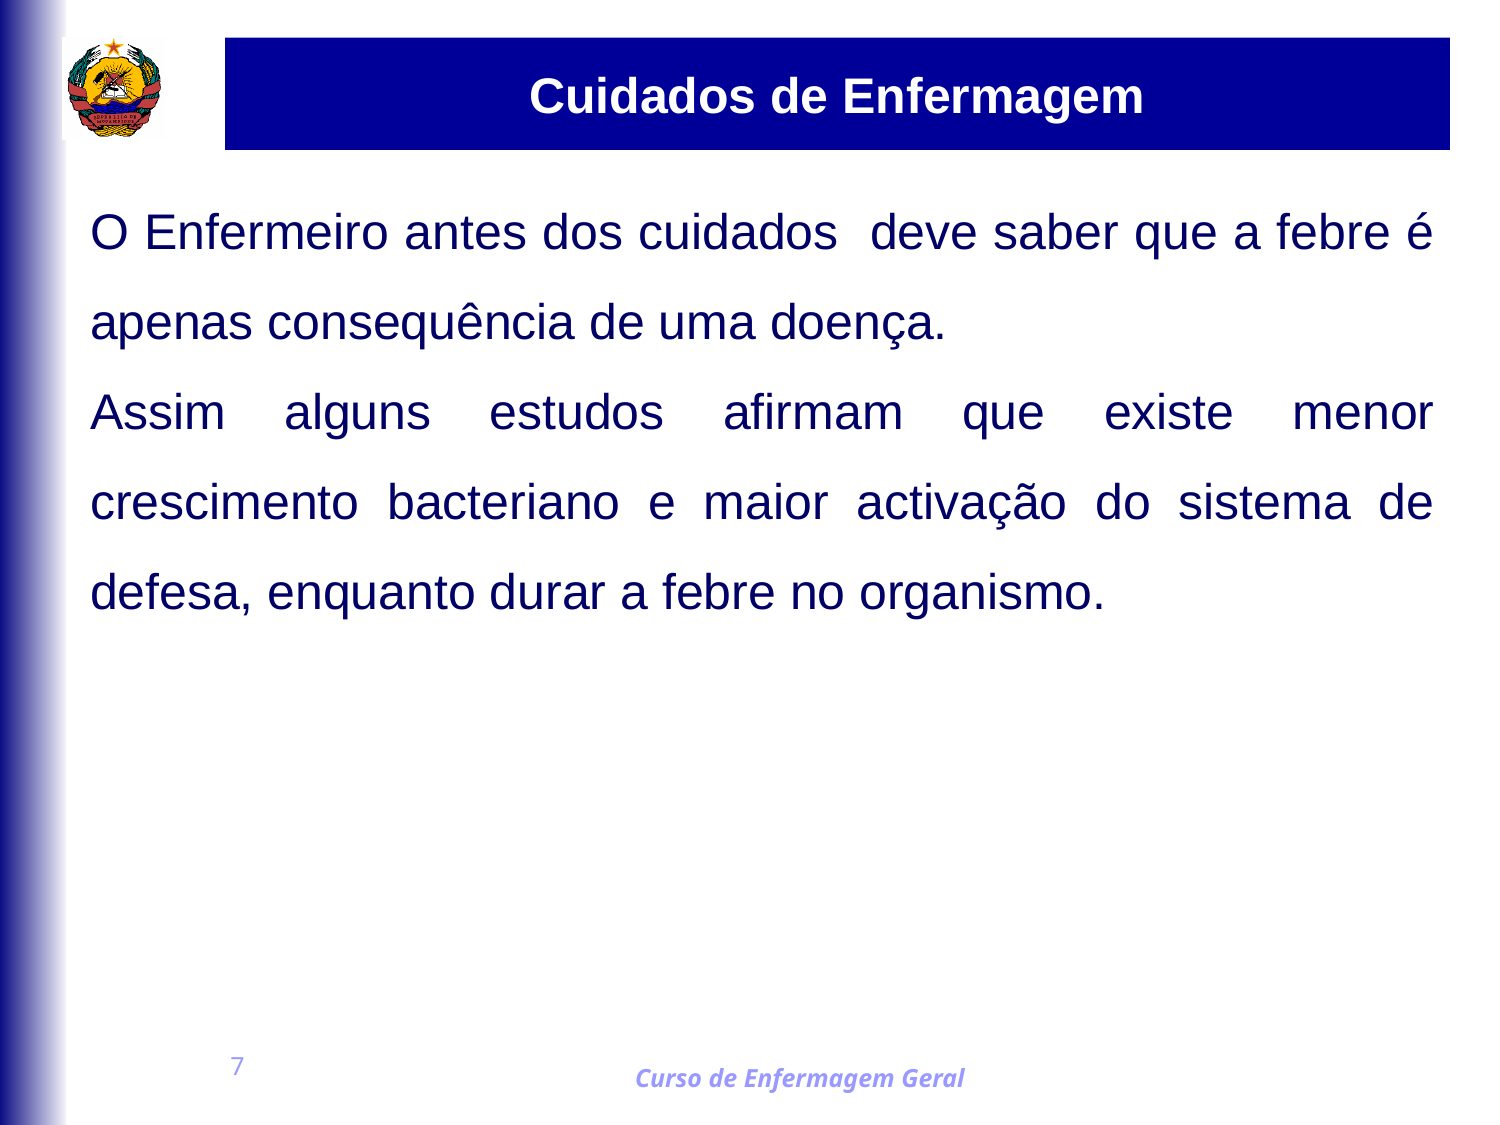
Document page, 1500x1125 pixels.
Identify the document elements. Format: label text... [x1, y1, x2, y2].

footer Curso de Enfermagem Geral [499, 1049, 1101, 1101]
list O Enfermeiro antes dos cuidados deve saber que a febre é apenas consequência de uma doença. Assim alguns estudos afirmam que existe menor crescimento bacteriano e maior activação do sistema de defesa, enquanto durar a febre no organismo. [74, 162, 1451, 988]
slide_number 7 [62, 1037, 413, 1098]
title Cuidados de Enfermagem [224, 37, 1451, 151]
